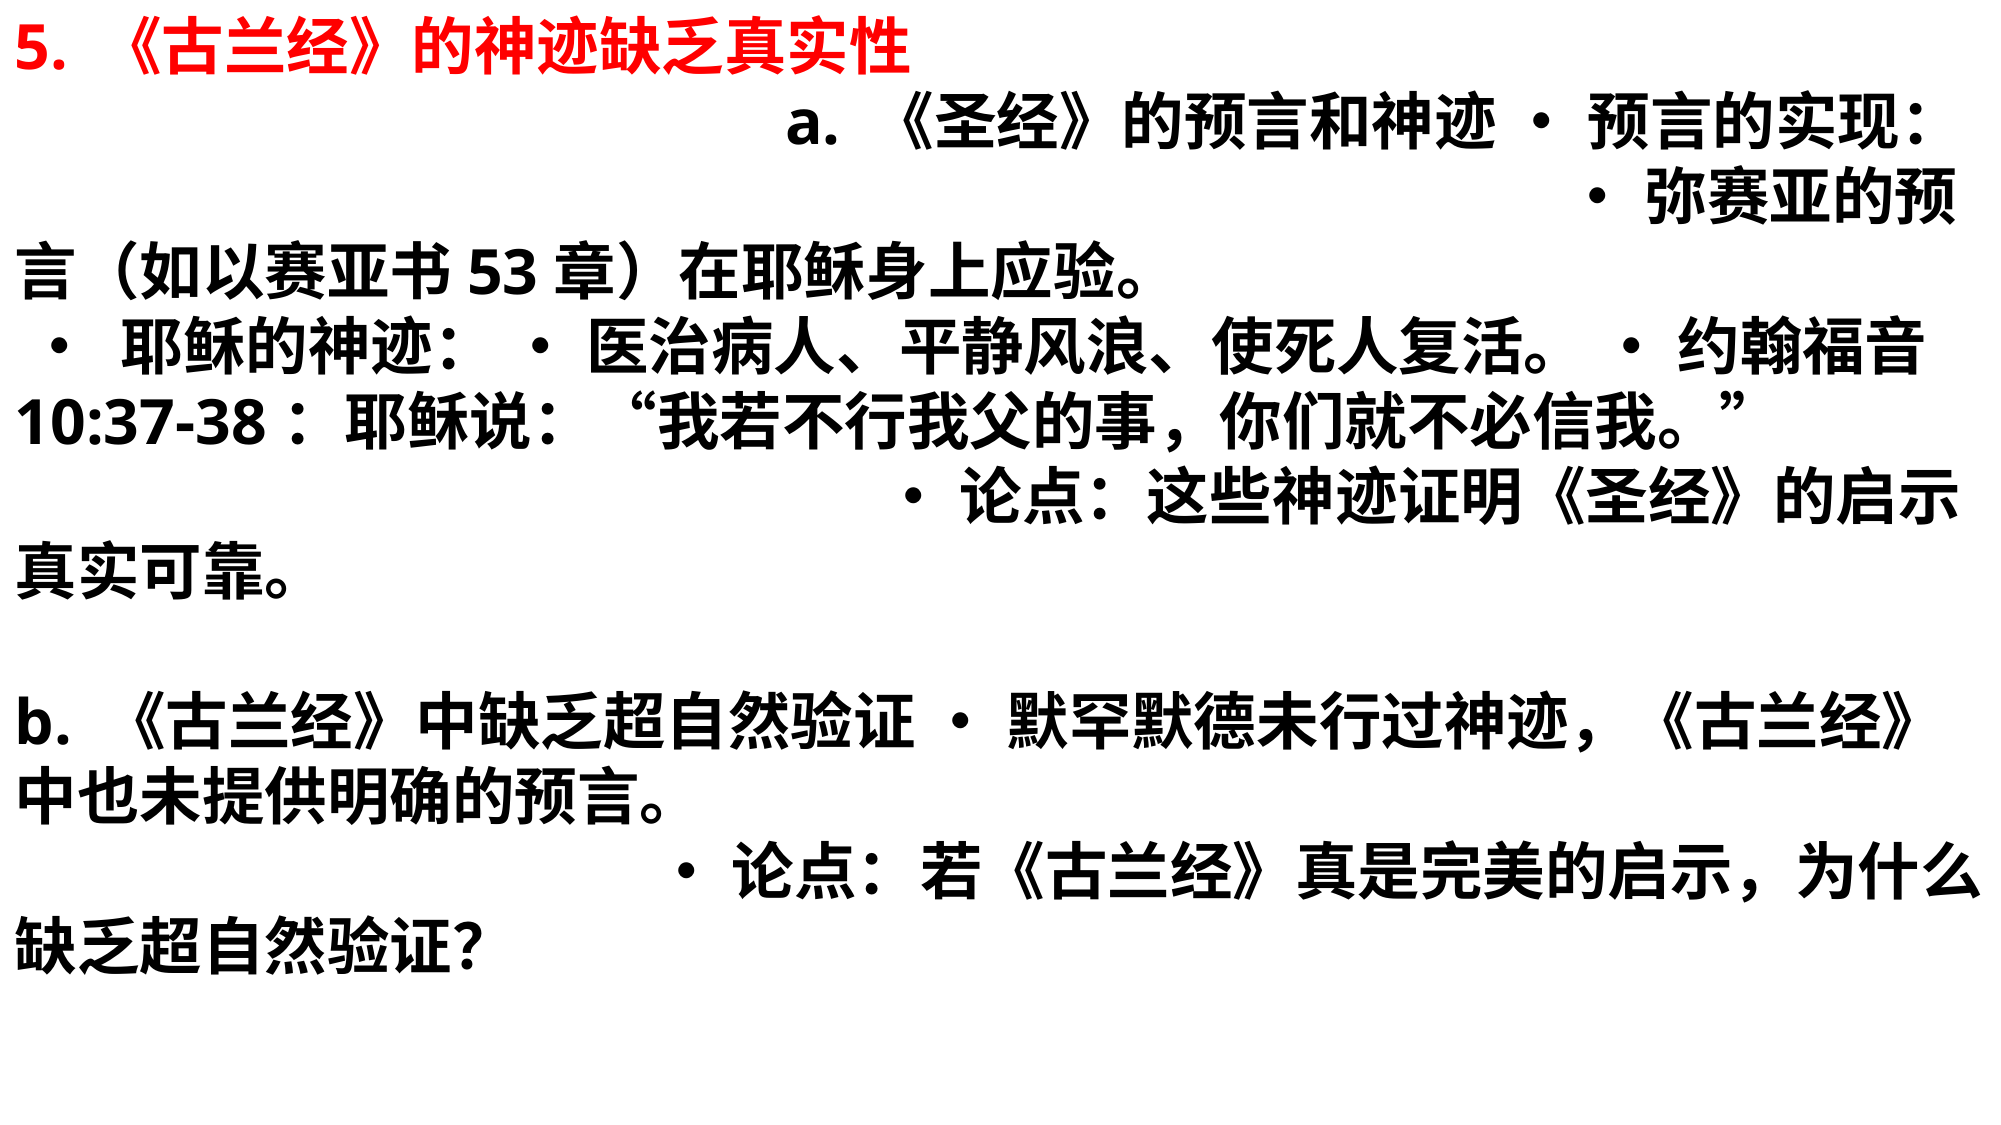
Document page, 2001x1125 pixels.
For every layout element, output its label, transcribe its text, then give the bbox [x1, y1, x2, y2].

text_box 5. 《古兰经》的神迹缺乏真实性 a. 《圣经》的预言和神迹 • 预言的实现： • 弥赛亚的预言（如以赛亚书53章）在耶稣身上应验。 • 耶稣的神迹： • 医治病人、平静风浪、使死人复活。 • 约翰福音10:37-38：耶稣说：“我若不行我父的事，你们就不必信我。” • 论点：这些神迹证明《圣经》的启示真实可靠。 b. 《古兰经》中缺乏超自然验证 • 默罕默德未行过神迹，《古兰经》中也未提供明确的预言。 • 论点：若《古兰经》真是完美的启示，为什么缺乏超自然验证？ [0, 0, 2000, 1034]
